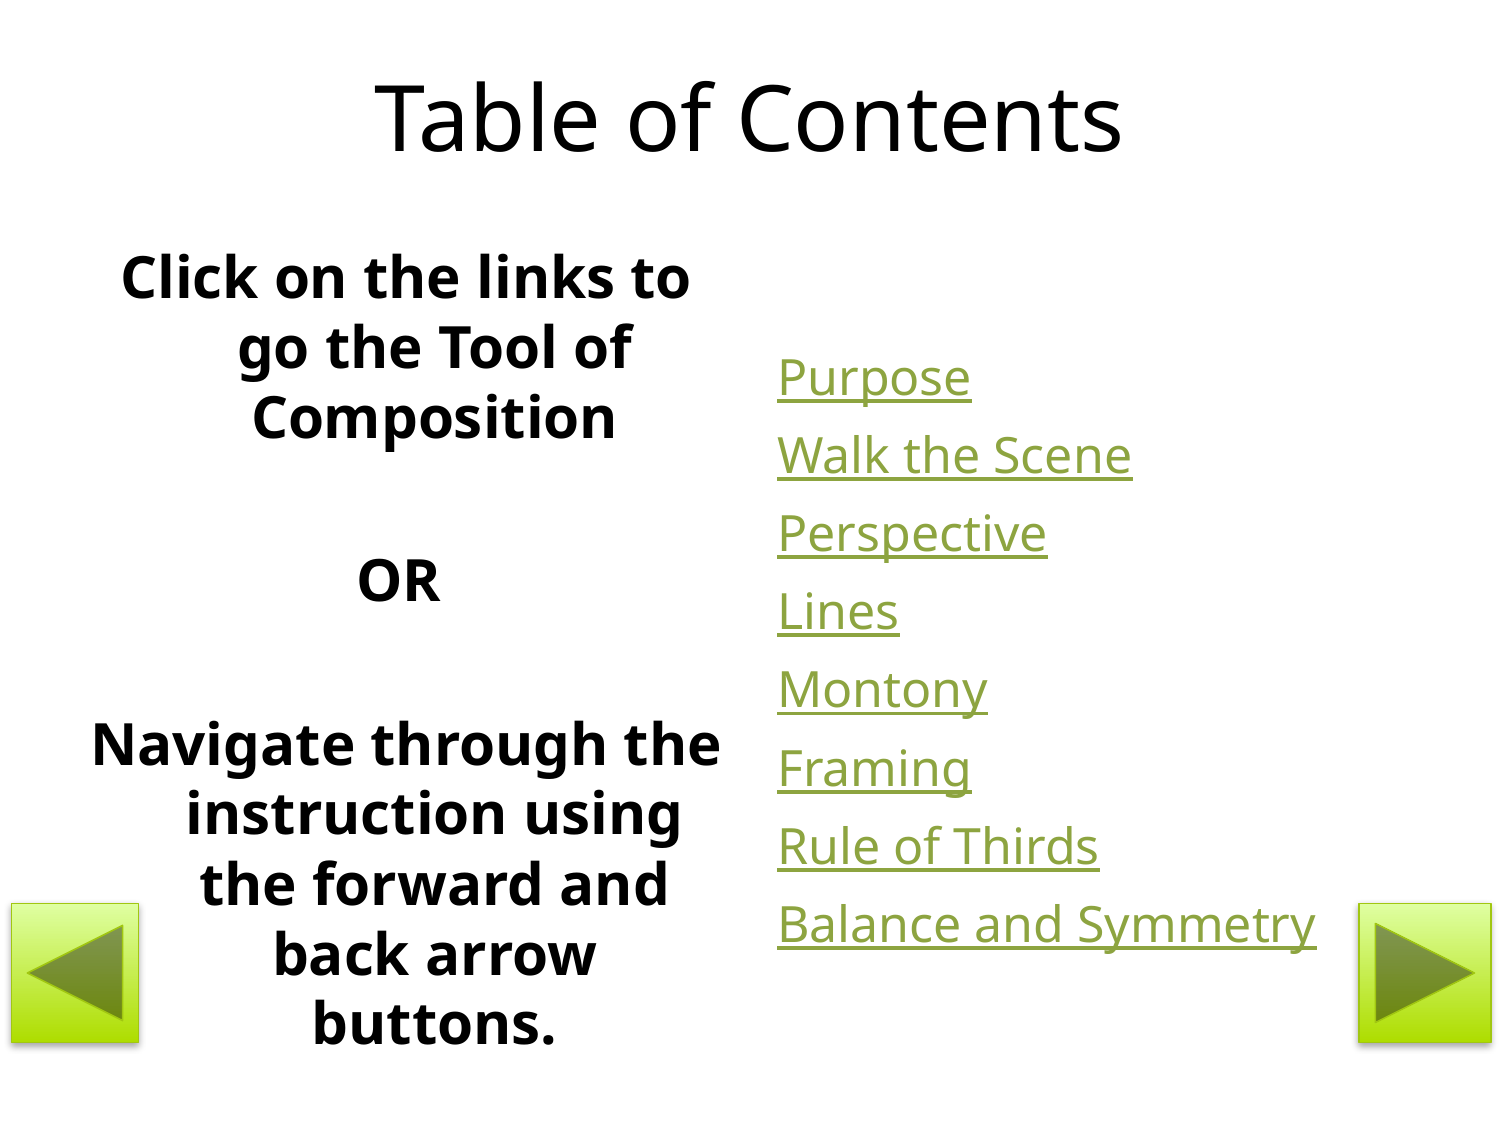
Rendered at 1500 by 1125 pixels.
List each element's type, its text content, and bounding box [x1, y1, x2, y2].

list Click on the links to go the Tool of Composition OR Navigate through the instruction using the forward and back arrow buttons. [75, 232, 738, 986]
title Table of Contents [75, 21, 1425, 209]
list Purpose Walk the Scene Perspective Lines Montony Framing Rule of Thirds Balance and Symmetry [761, 337, 1425, 986]
